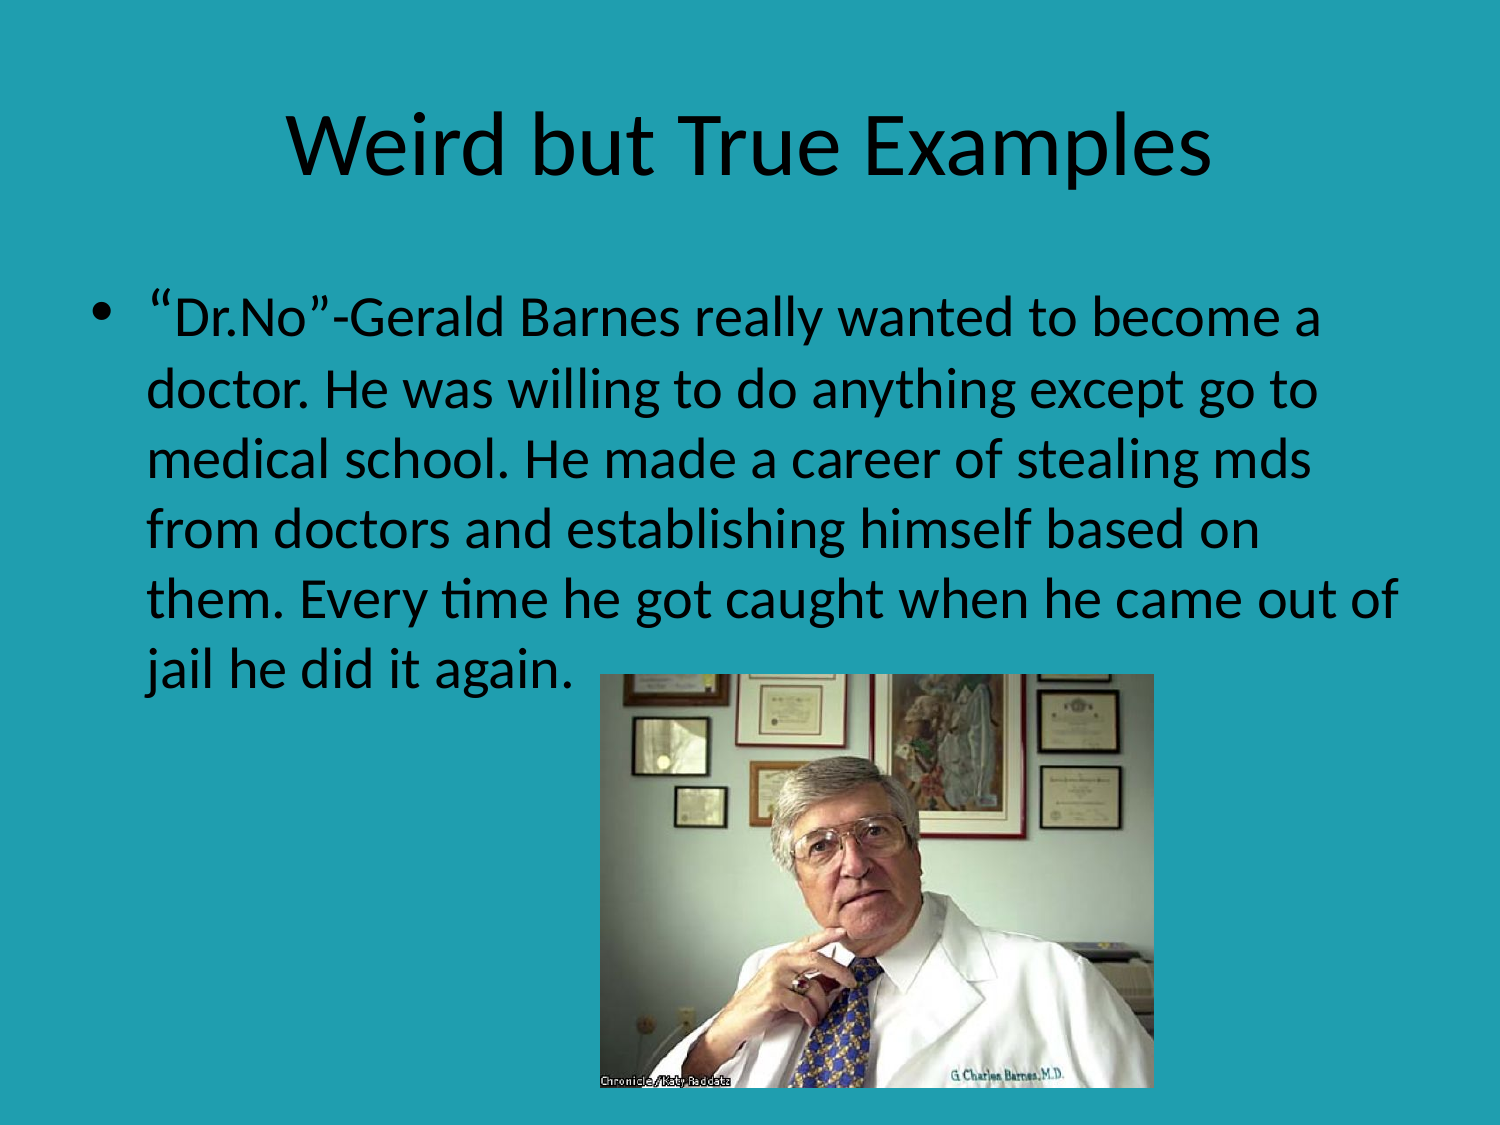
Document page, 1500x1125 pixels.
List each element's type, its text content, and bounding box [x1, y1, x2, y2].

picture [599, 674, 1154, 1088]
list “Dr.No”-Gerald Barnes really wanted to become a doctor. He was willing to do anything except go to medical school. He made a career of stealing mds from doctors and establishing himself based on them. Every time he got caught when he came out of jail he did it again. [75, 262, 1425, 1005]
title Weird but True Examples [75, 45, 1425, 233]
